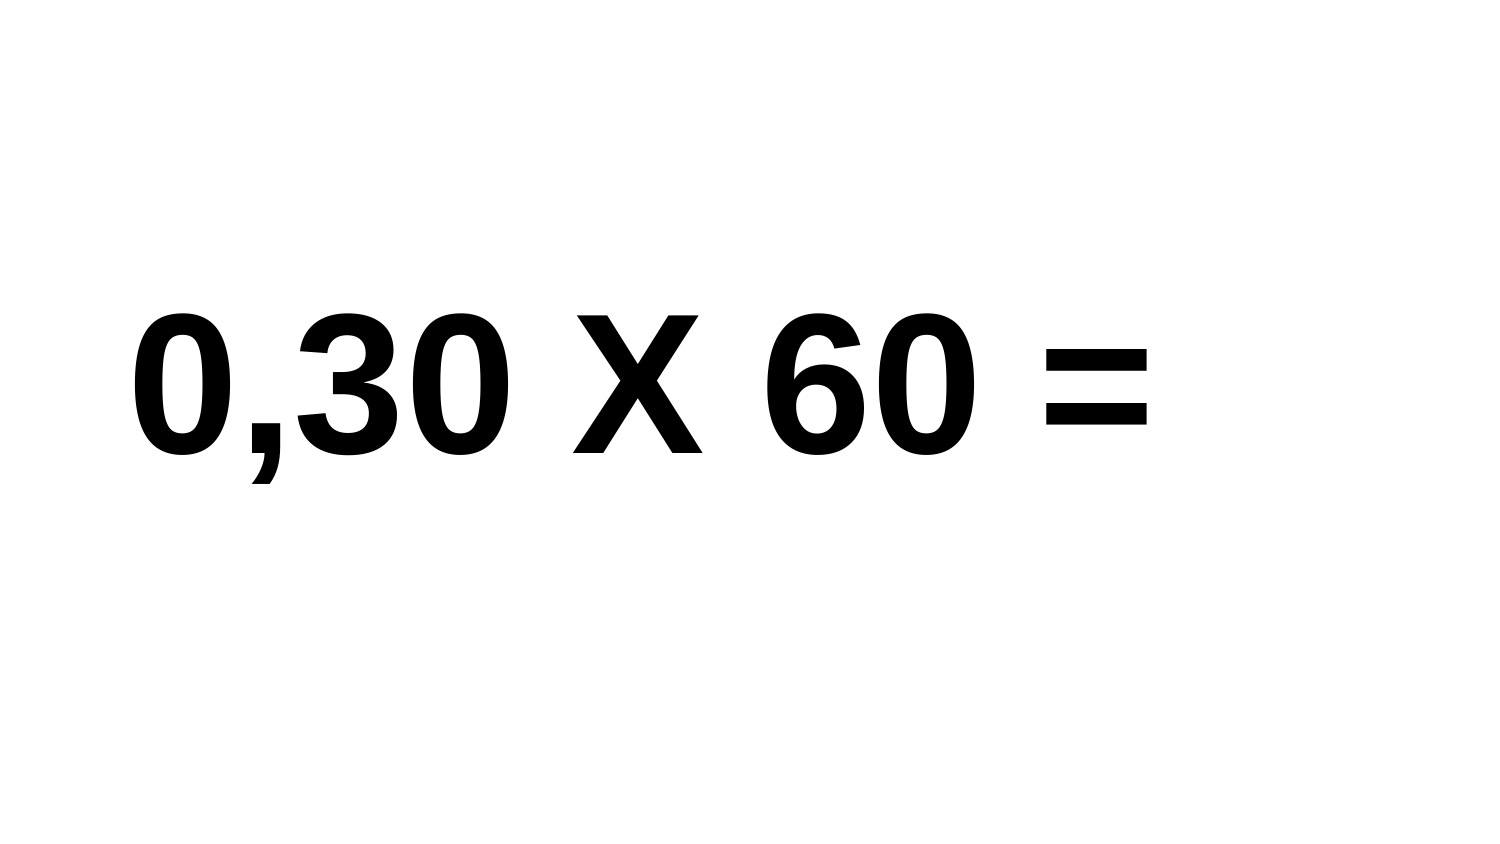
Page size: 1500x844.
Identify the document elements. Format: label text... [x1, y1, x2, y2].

text_box 0,30 X 60 = [112, 318, 1388, 509]
